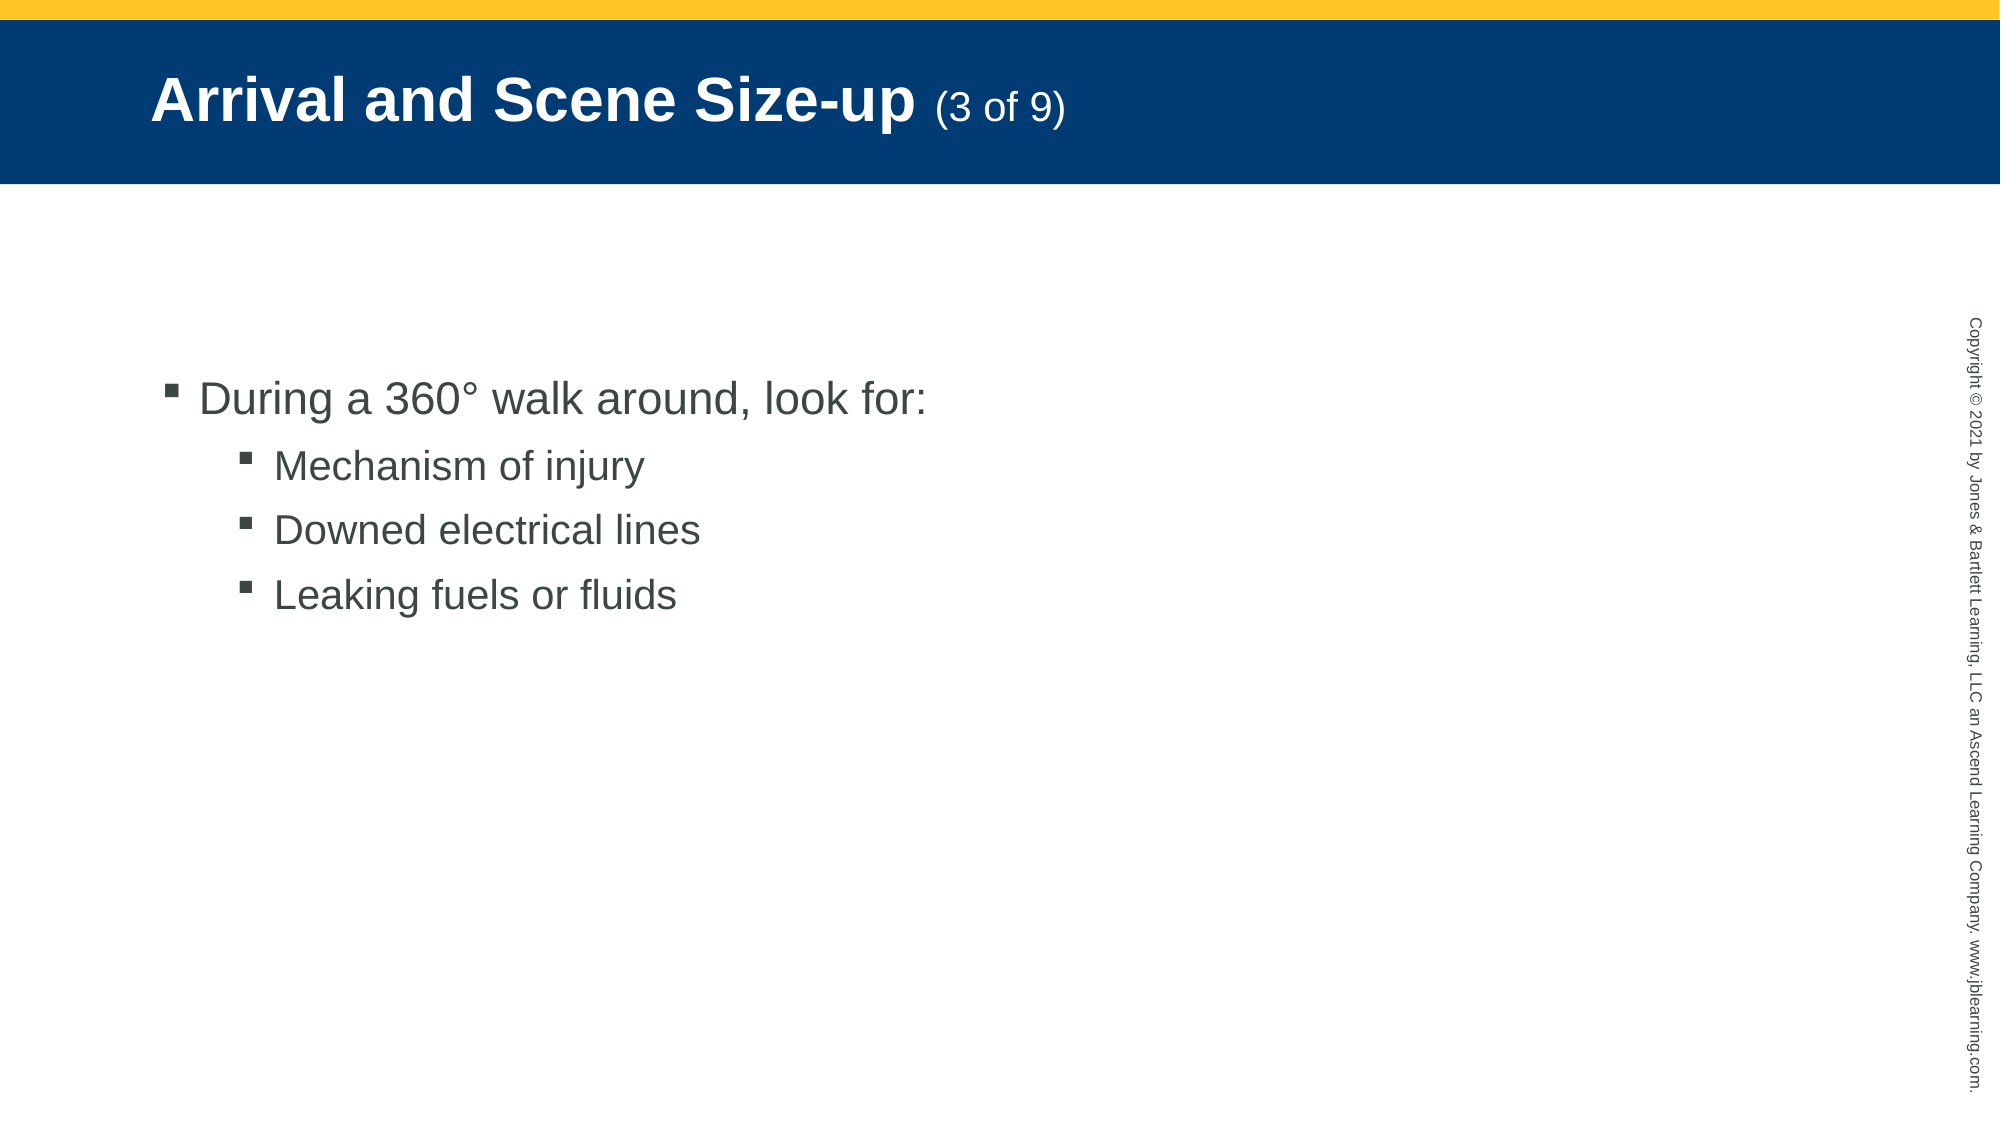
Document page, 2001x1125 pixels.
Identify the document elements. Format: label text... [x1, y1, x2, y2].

title Arrival and Scene Size-up (3 of 9) [0, 19, 2000, 185]
list During a 360° walk around, look for: Mechanism of injury Downed electrical lines Leaking fuels or fluids [146, 361, 1859, 1016]
